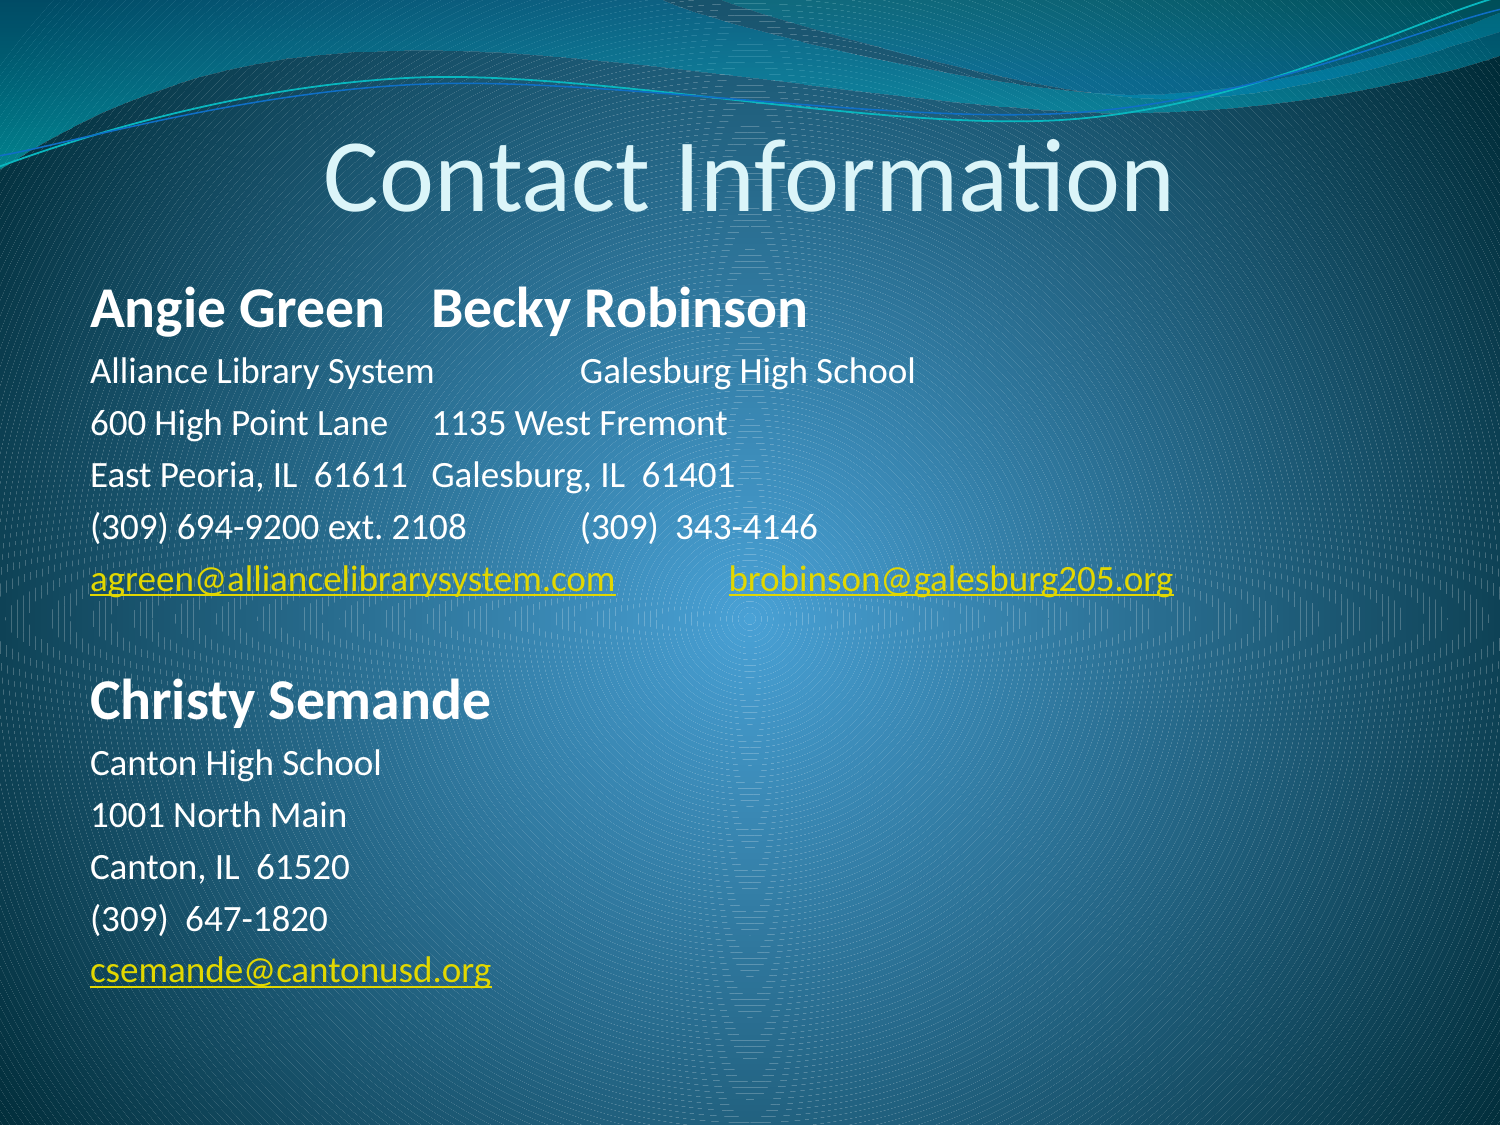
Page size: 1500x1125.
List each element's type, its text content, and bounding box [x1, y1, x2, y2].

list Angie Green Becky Robinson Alliance Library System Galesburg High School 600 High Point Lane 1135 West Fremont East Peoria, IL 61611 Galesburg, IL 61401 (309) 694-9200 ext. 2108 (309) 343-4146 agreen@alliancelibrarysystem.com brobinson@galesburg205.org Christy Semande Canton High School 1001 North Main Canton, IL 61520 (309) 647-1820 csemande@cantonusd.org [74, 262, 1426, 1006]
title Contact Information [74, 45, 1426, 233]
